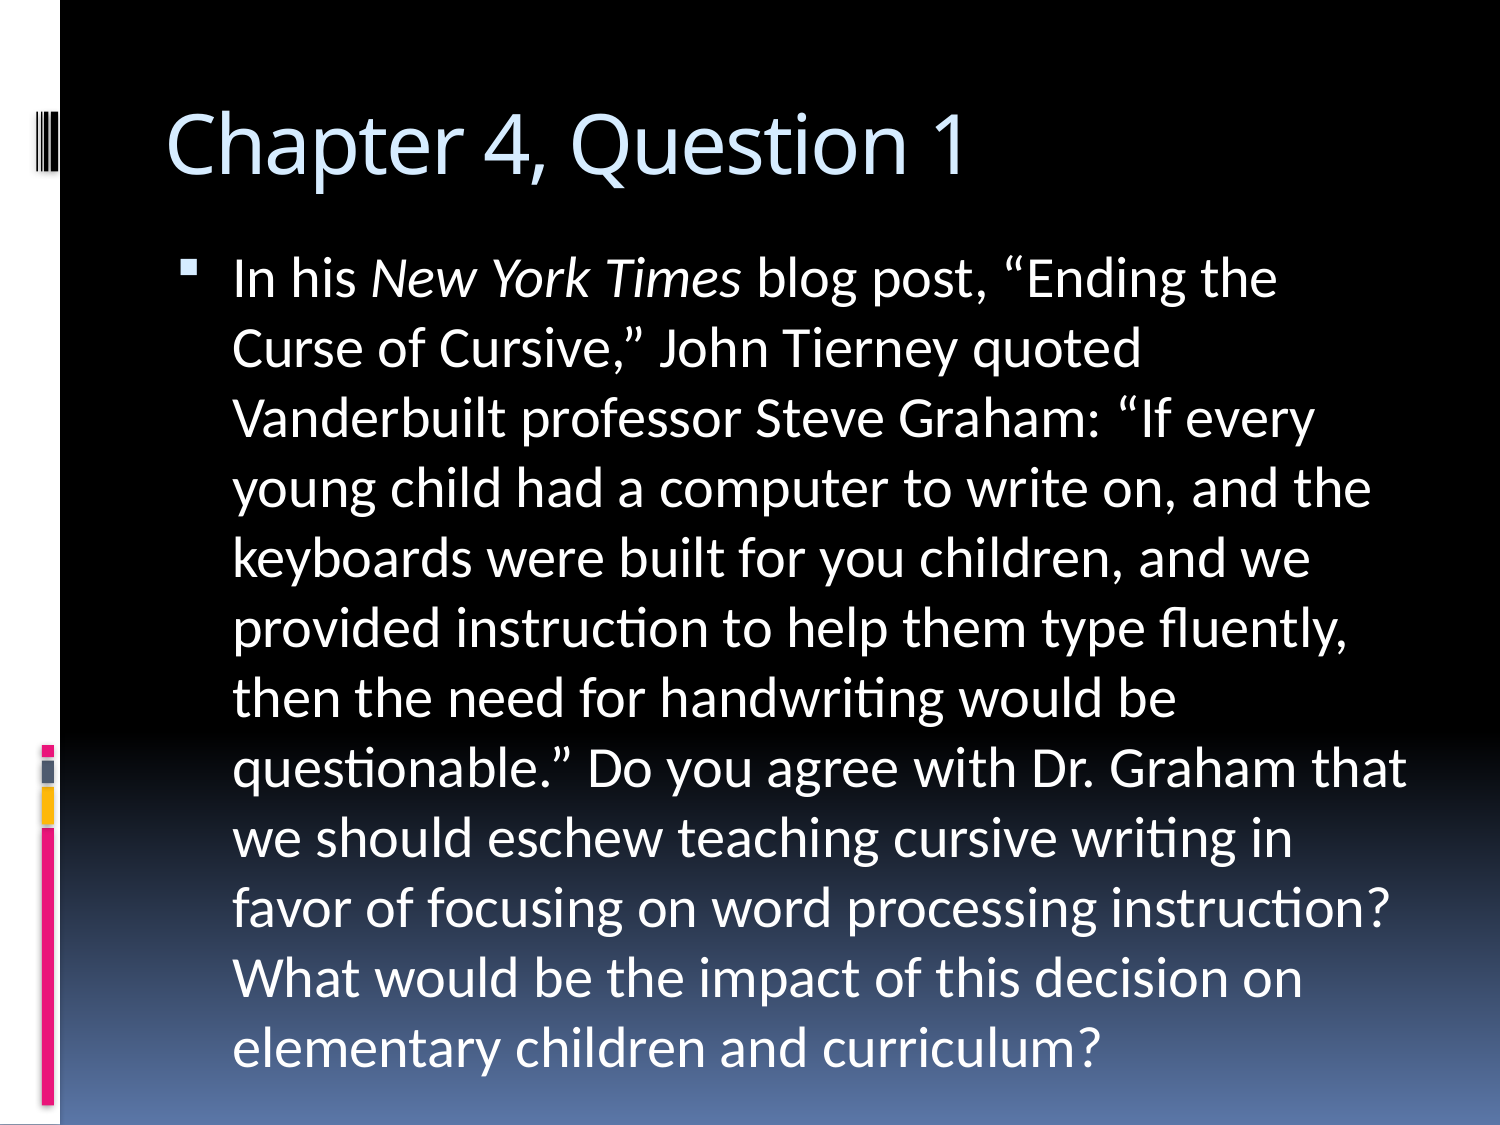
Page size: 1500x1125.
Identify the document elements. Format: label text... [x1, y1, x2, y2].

title Chapter 4, Question 1 [150, 83, 1425, 231]
list In his New York Times blog post, “Ending the Curse of Cursive,” John Tierney quoted Vanderbuilt professor Steve Graham: “If every young child had a computer to write on, and the keyboards were built for you children, and we provided instruction to help them type fluently, then the need for handwriting would be questionable.” Do you agree with Dr. Graham that we should eschew teaching cursive writing in favor of focusing on word processing instruction? What would be the impact of this decision on elementary children and curriculum? [150, 231, 1425, 1094]
